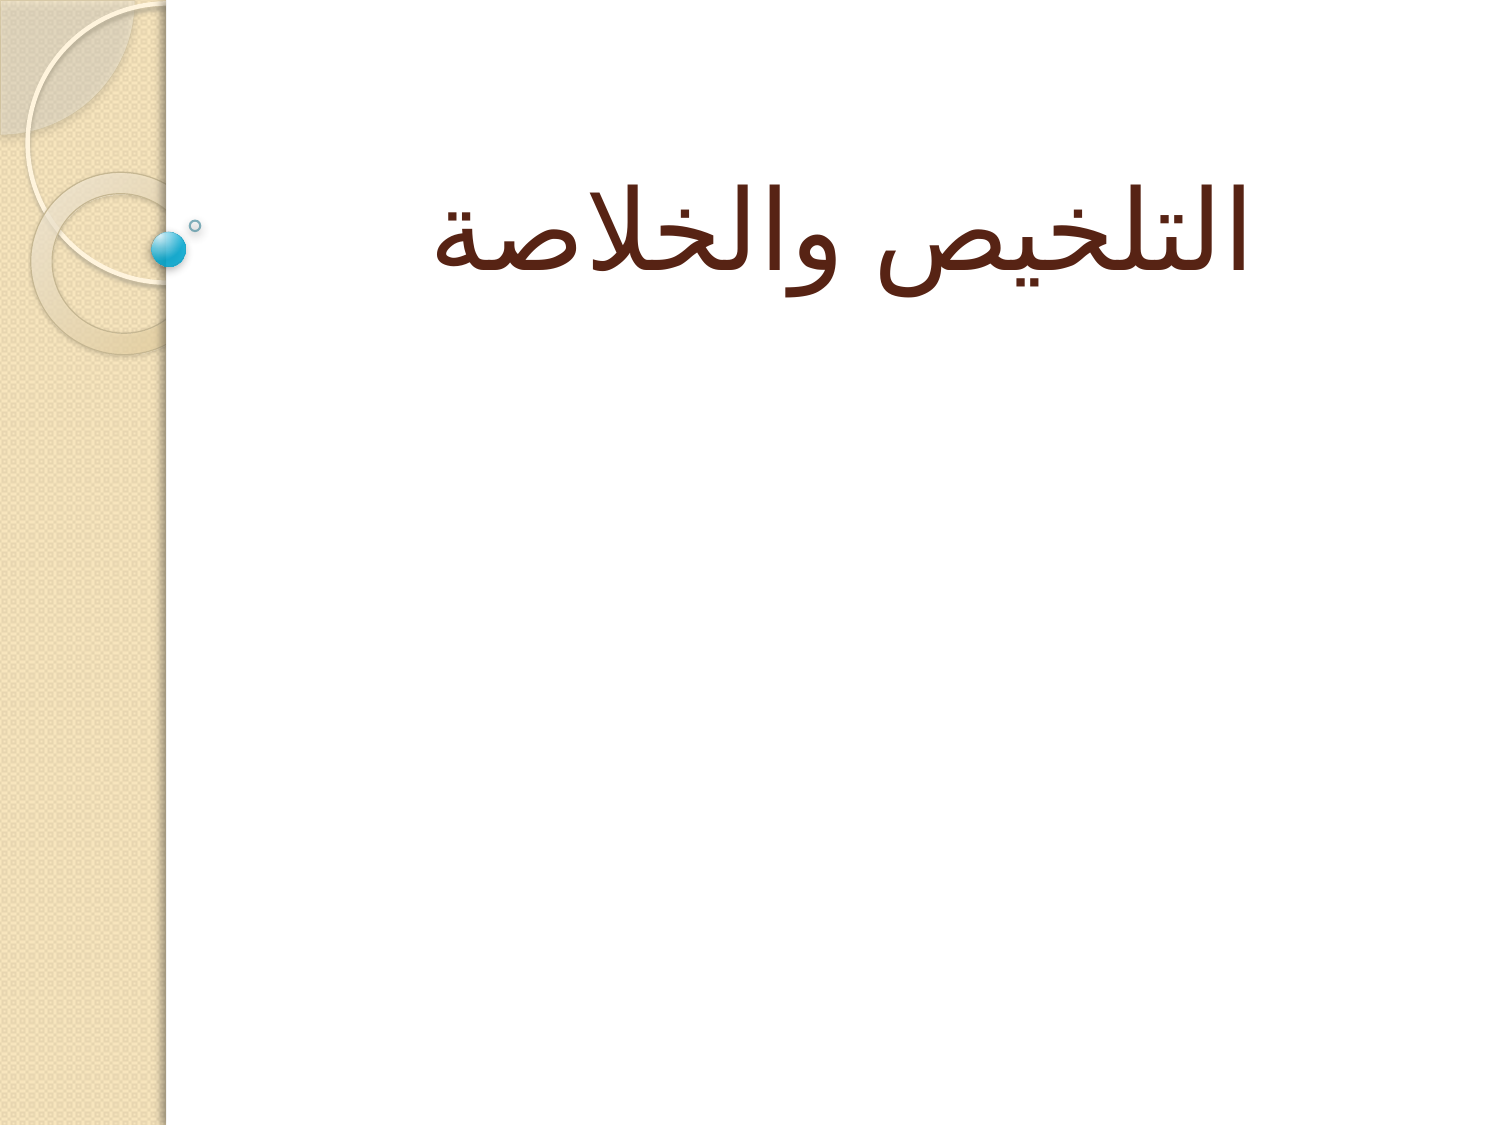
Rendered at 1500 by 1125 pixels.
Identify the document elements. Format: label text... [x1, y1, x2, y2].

title التلخيص والخلاصة [234, 59, 1450, 301]
